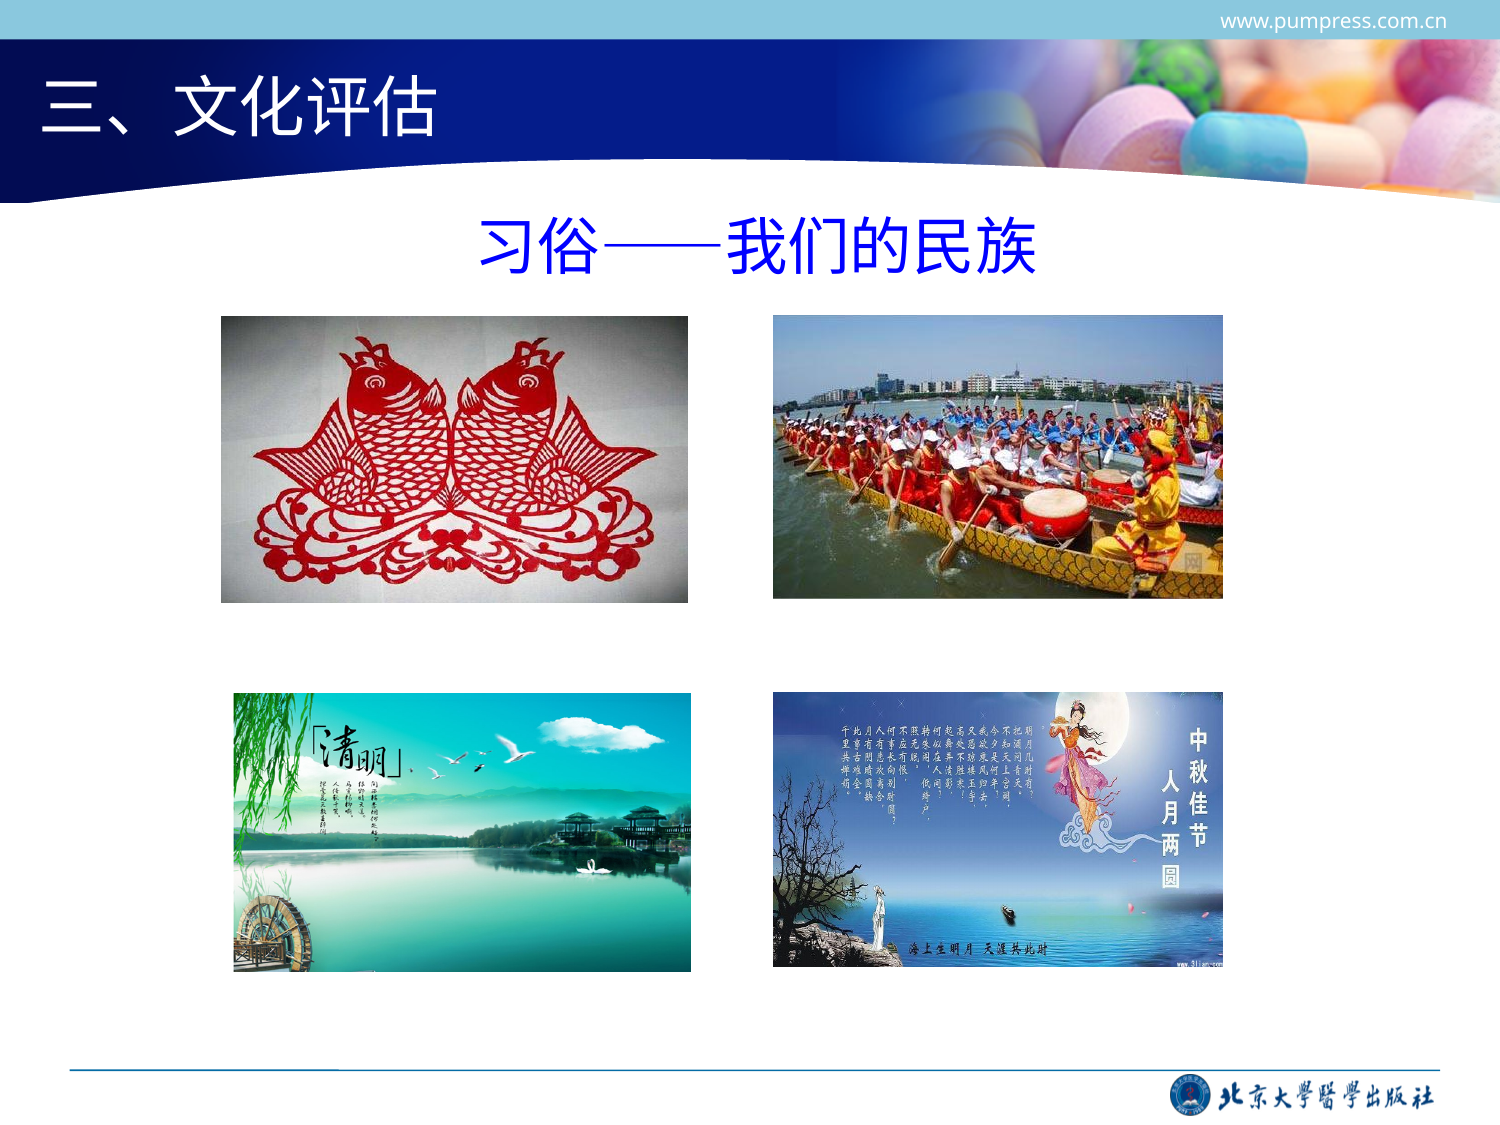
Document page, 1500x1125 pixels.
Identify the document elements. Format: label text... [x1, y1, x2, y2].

picture [1170, 1074, 1436, 1118]
picture [773, 315, 1223, 600]
slide_number www.pumpress.com.cn [1024, 0, 1463, 38]
picture [221, 316, 688, 603]
picture [773, 692, 1223, 967]
list 习俗——我们的民族 [49, 198, 1463, 1026]
picture [233, 693, 692, 972]
picture [0, 40, 1500, 203]
title 三、文化评估 [23, 58, 1349, 152]
